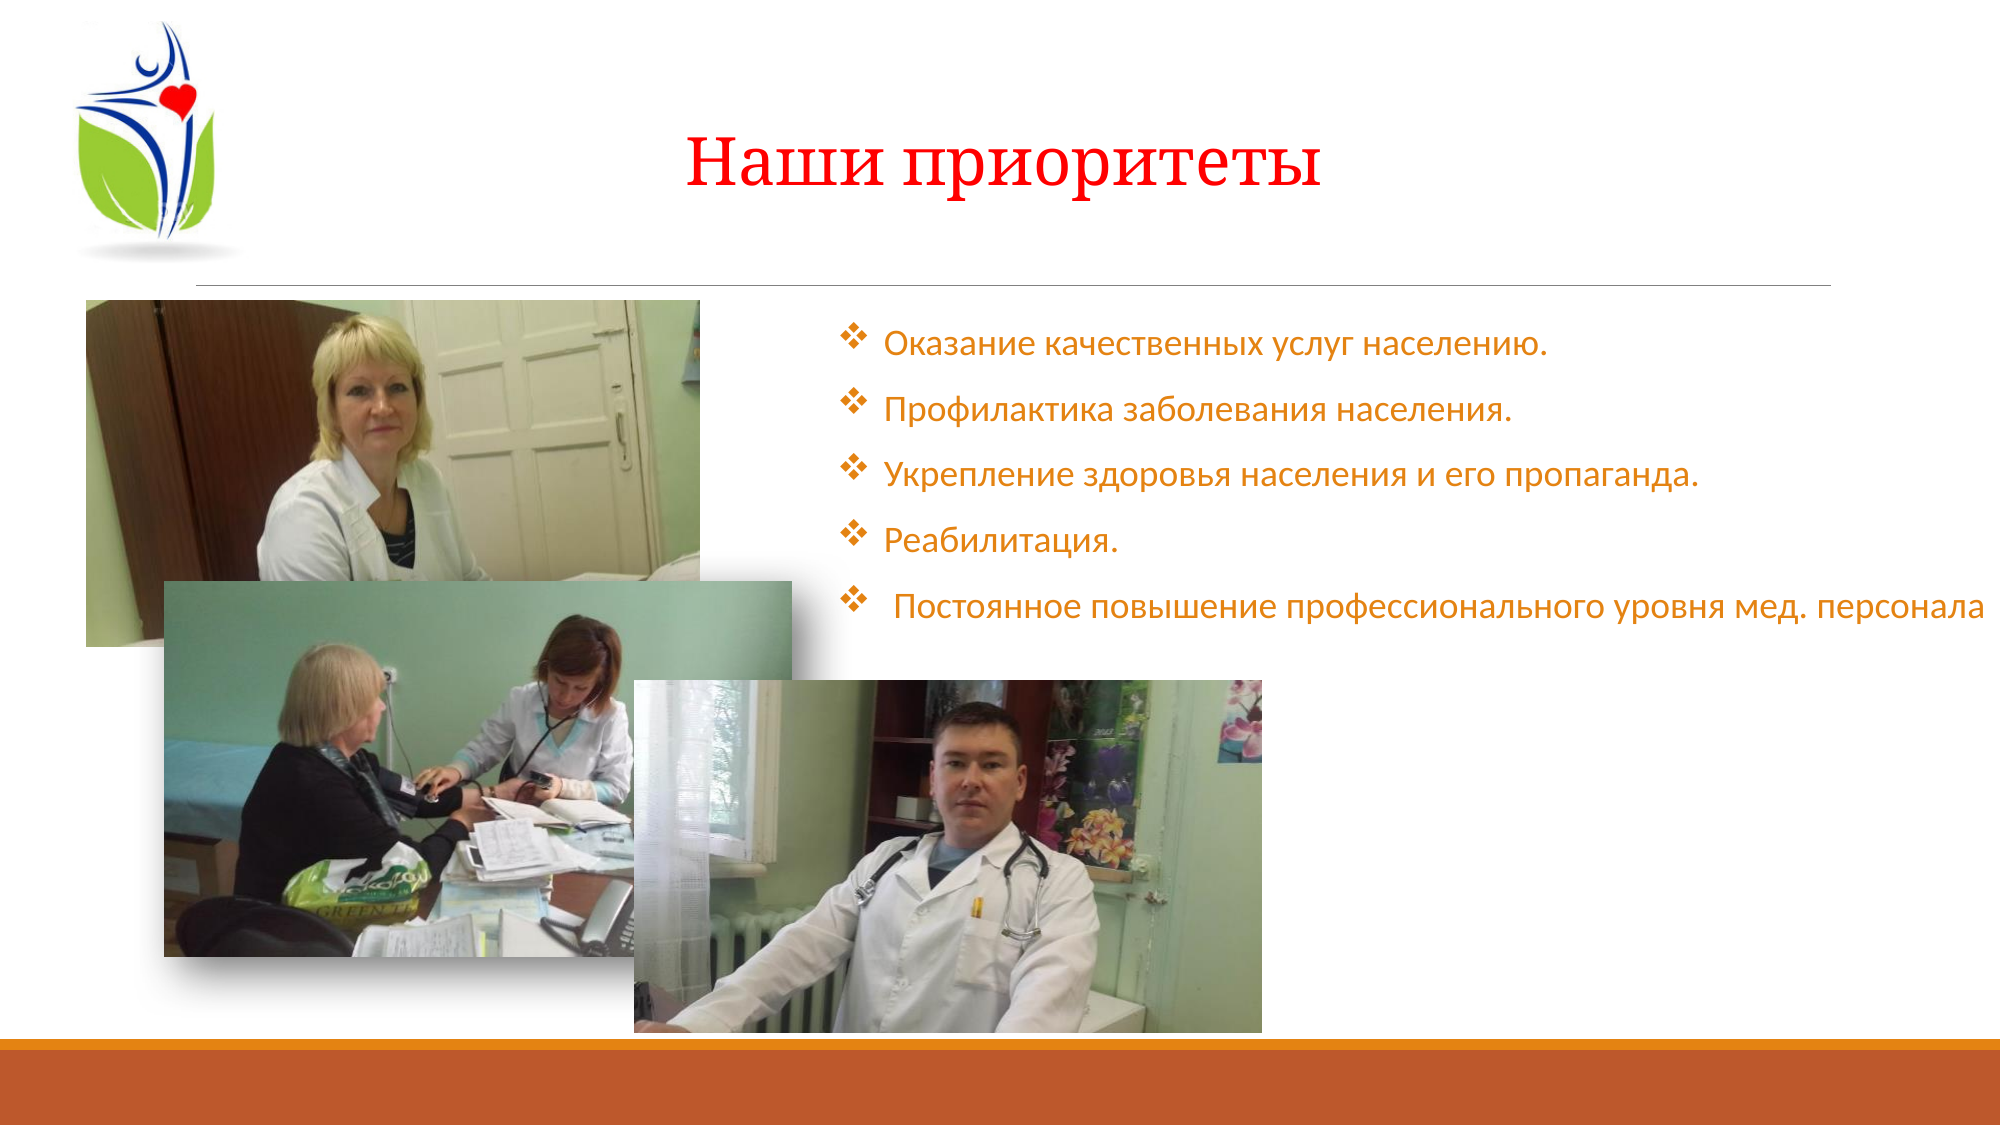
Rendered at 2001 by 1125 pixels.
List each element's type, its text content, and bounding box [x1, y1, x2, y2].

picture [22, 20, 270, 268]
title Наши приоритеты [278, 82, 1810, 207]
picture [85, 300, 1262, 1034]
text_box Оказание качественных услуг населению. Профилактика заболевания населения. Укрепление здоровья населения и его пропаганда. Реабилитация. Постоянное повышение профессионального уровня мед. персонала [822, 310, 2000, 634]
